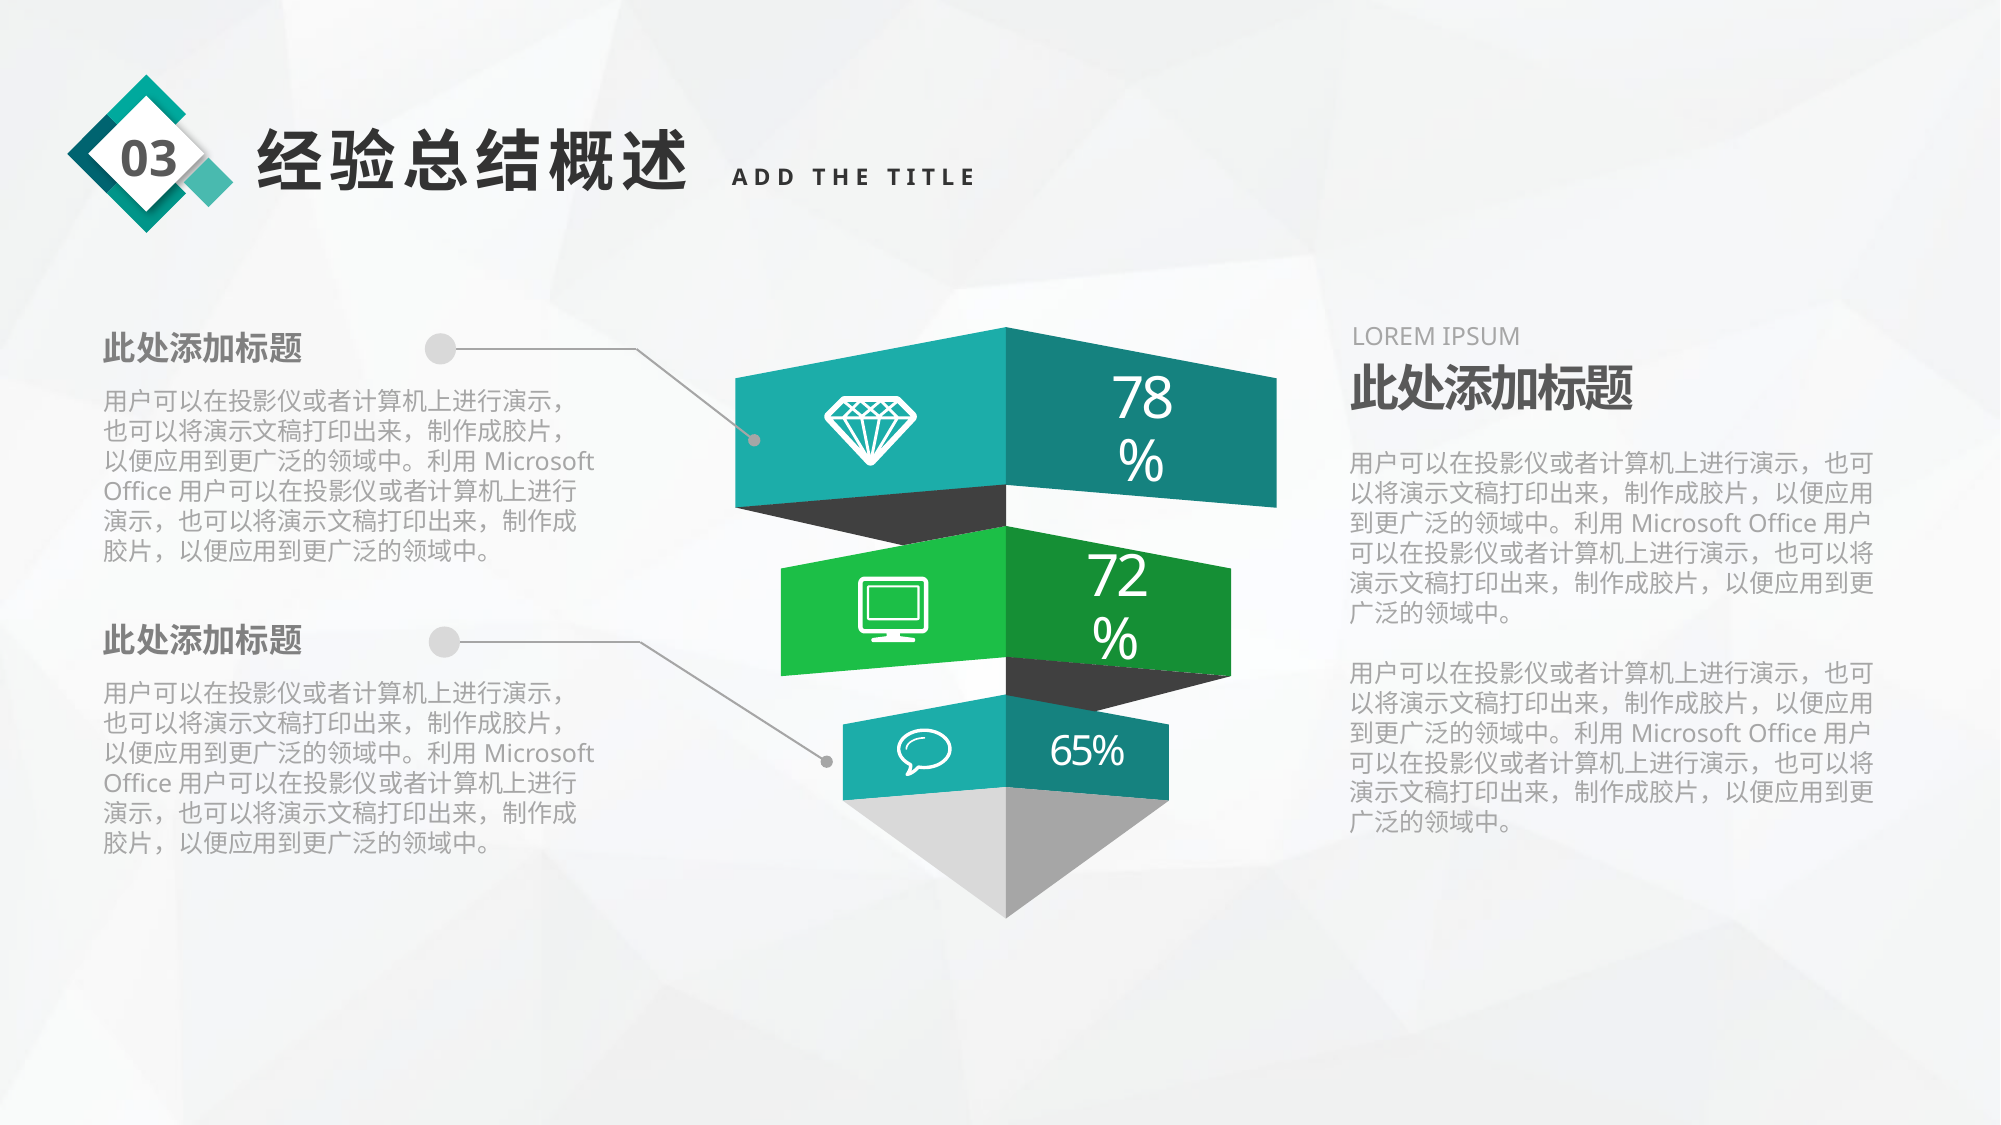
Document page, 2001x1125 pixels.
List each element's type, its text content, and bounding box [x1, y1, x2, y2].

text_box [858, 576, 929, 643]
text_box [428, 626, 827, 762]
text_box LOREM IPSUM [1337, 304, 1872, 340]
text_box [897, 728, 952, 777]
text_box 用户可以在投影仪或者计算机上进行演示，也可以将演示文稿打印出来，制作成胶片，以便应用到更广泛的领域中。利用Microsoft Office用户可以在投影仪或者计算机上进行演示，也可以将演示文稿打印出来，制作成胶片，以便应用到更广泛的领域中。 用户可以在投影仪或者计算机上进行演示，也可以将演示文稿打印出来，制作成胶片，以便应用到更广泛的领域中。利用Microsoft Office用户可以在投影仪或者计算机上进行演示，也可以将演示文稿打印出来，制作成胶片，以便应用到更广泛的领域中。 [1335, 440, 1906, 845]
text_box 此处添加标题 [88, 319, 441, 375]
text_box 用户可以在投影仪或者计算机上进行演示，也可以将演示文稿打印出来，制作成胶片，以便应用到更广泛的领域中。利用Microsoft Office用户可以在投影仪或者计算机上进行演示，也可以将演示文稿打印出来，制作成胶片，以便应用到更广泛的领域中。 [88, 670, 616, 865]
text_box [424, 333, 755, 441]
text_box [735, 327, 1277, 919]
text_box 用户可以在投影仪或者计算机上进行演示，也可以将演示文稿打印出来，制作成胶片，以便应用到更广泛的领域中。利用Microsoft Office用户可以在投影仪或者计算机上进行演示，也可以将演示文稿打印出来，制作成胶片，以便应用到更广泛的领域中。 [88, 377, 616, 573]
text_box 此处添加标题 [88, 612, 441, 667]
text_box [67, 74, 1019, 233]
text_box 此处添加标题 [1335, 340, 1906, 440]
